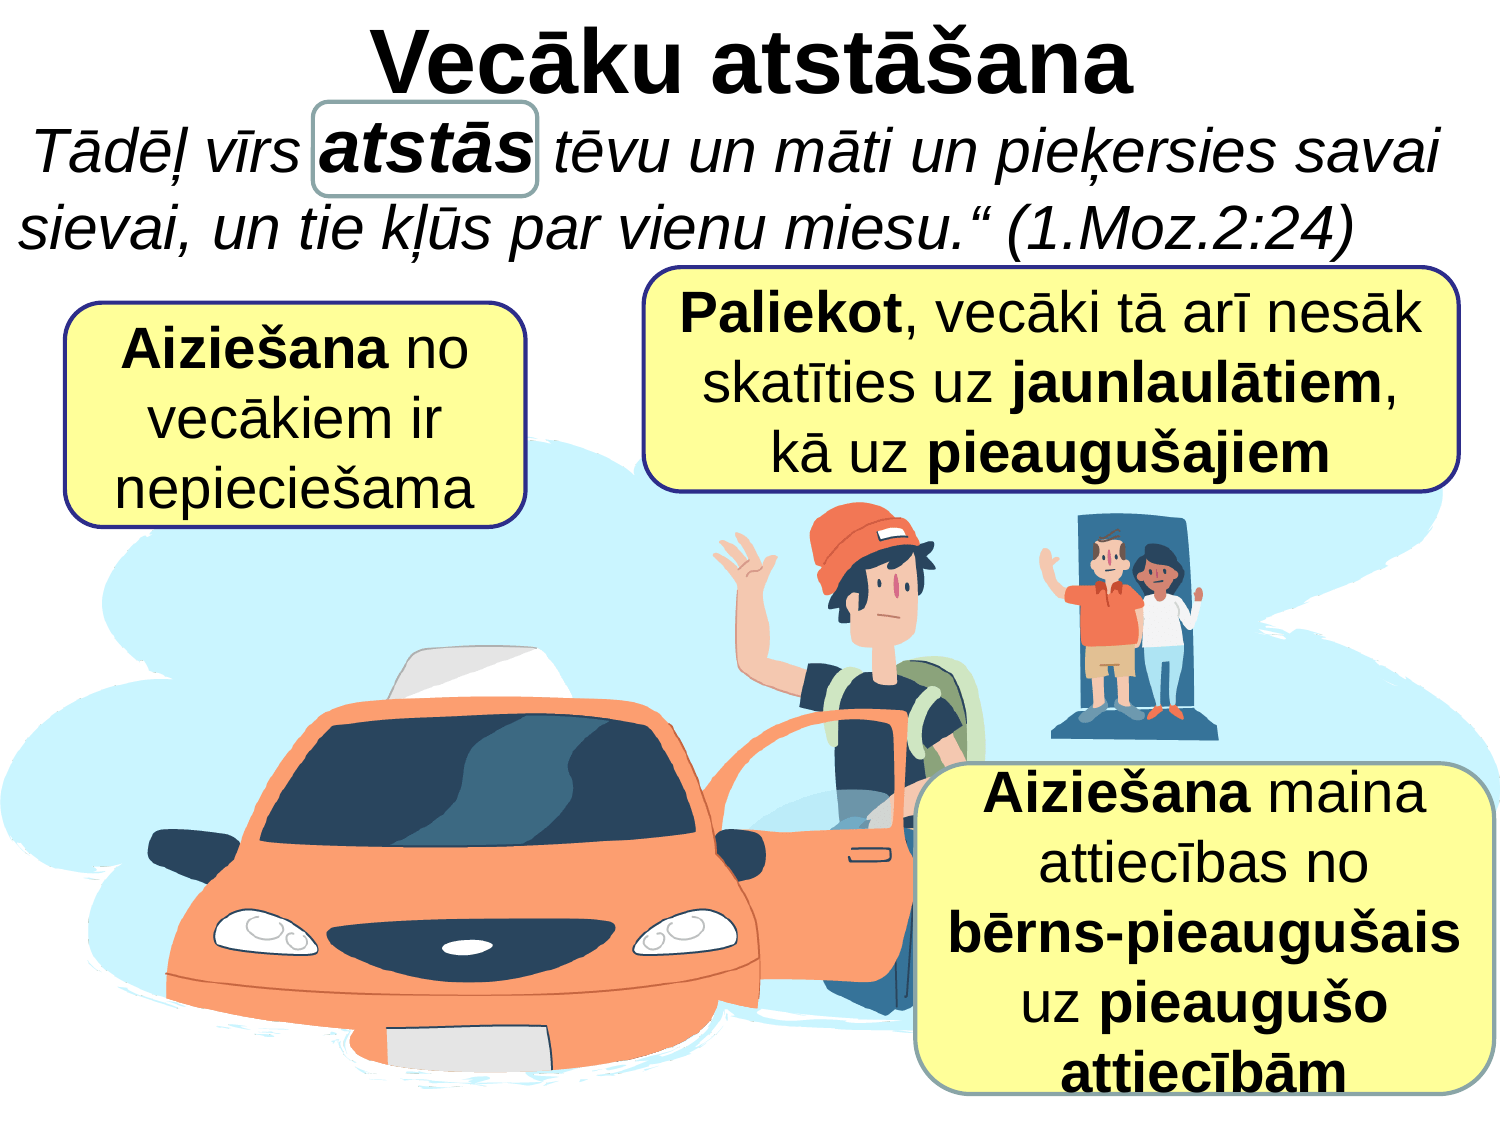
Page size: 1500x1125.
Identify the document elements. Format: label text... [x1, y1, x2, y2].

text_box Paliekot, vecāki tā arī nesāk skatīties uz jaunlaulātiem, kā uz pieaugušajiem [641, 265, 1461, 362]
title Vecāku atstāšana [76, 0, 1428, 114]
text_box Aiziešana no vecākiem ir nepieciešama [62, 300, 528, 362]
list Tādēļ vīrs atstās tēvu un māti un pieķersies savai sievai, un tie kļūs par vienu miesu.“ (1.Moz.2:24) [0, 89, 1500, 268]
text_box [310, 99, 540, 199]
picture [0, 363, 1500, 1125]
